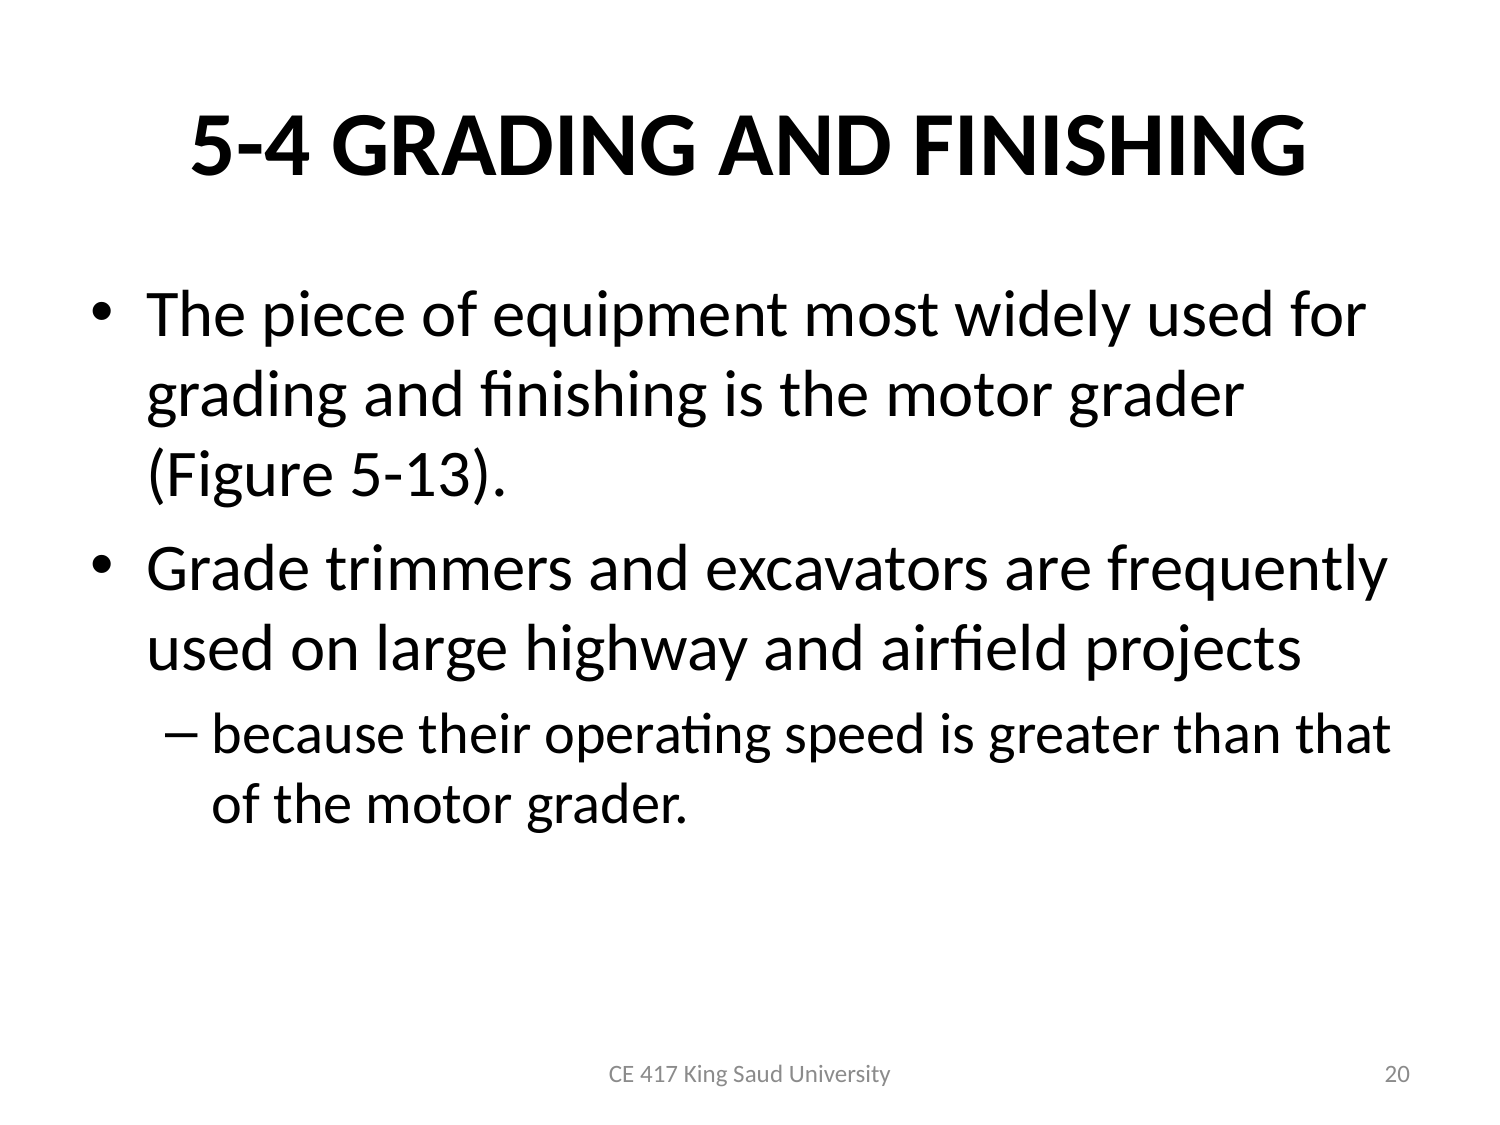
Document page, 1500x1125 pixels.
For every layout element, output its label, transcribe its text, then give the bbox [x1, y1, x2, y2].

list The piece of equipment most widely used for grading and finishing is the motor grader (Figure 5-13). Grade trimmers and excavators are frequently used on large highway and airfield projects because their operating speed is greater than that of the motor grader. [75, 262, 1425, 1005]
title 5-4 GRADING AND FINISHING [75, 45, 1425, 233]
footer CE 417 King Saud University [512, 1042, 988, 1103]
slide_number 20 [1074, 1042, 1425, 1103]
